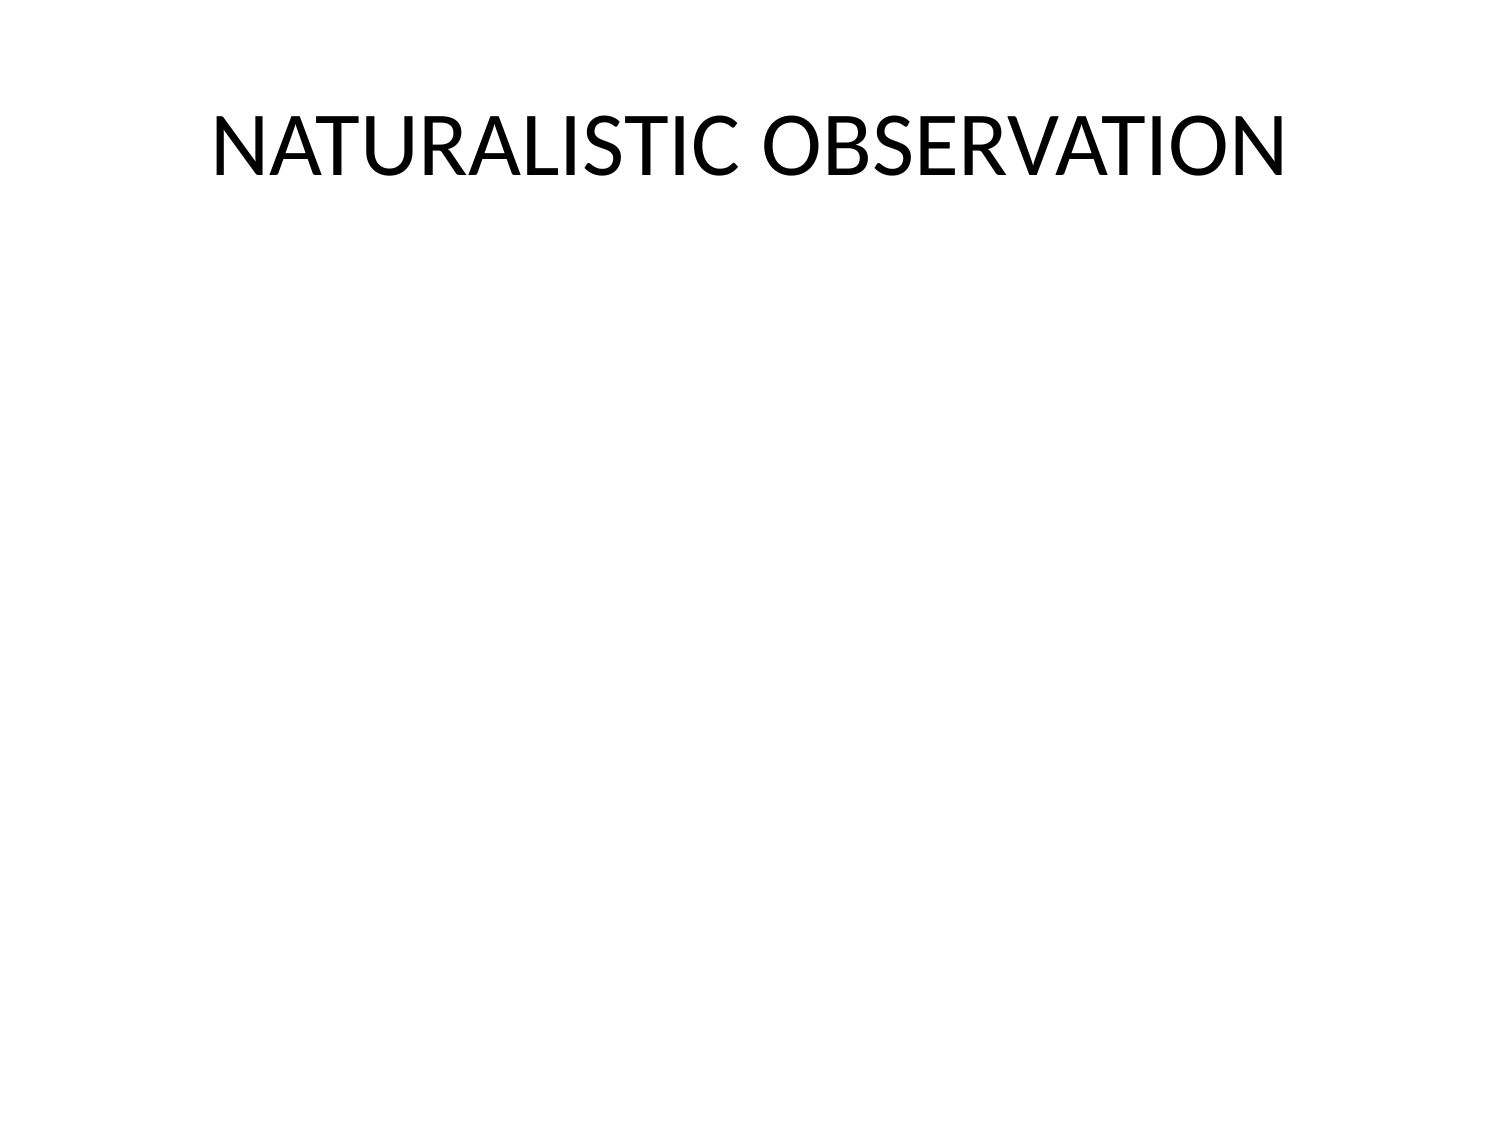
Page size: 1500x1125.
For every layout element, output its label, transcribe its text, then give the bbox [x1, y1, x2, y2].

title NATURALISTIC OBSERVATION [74, 44, 1426, 233]
